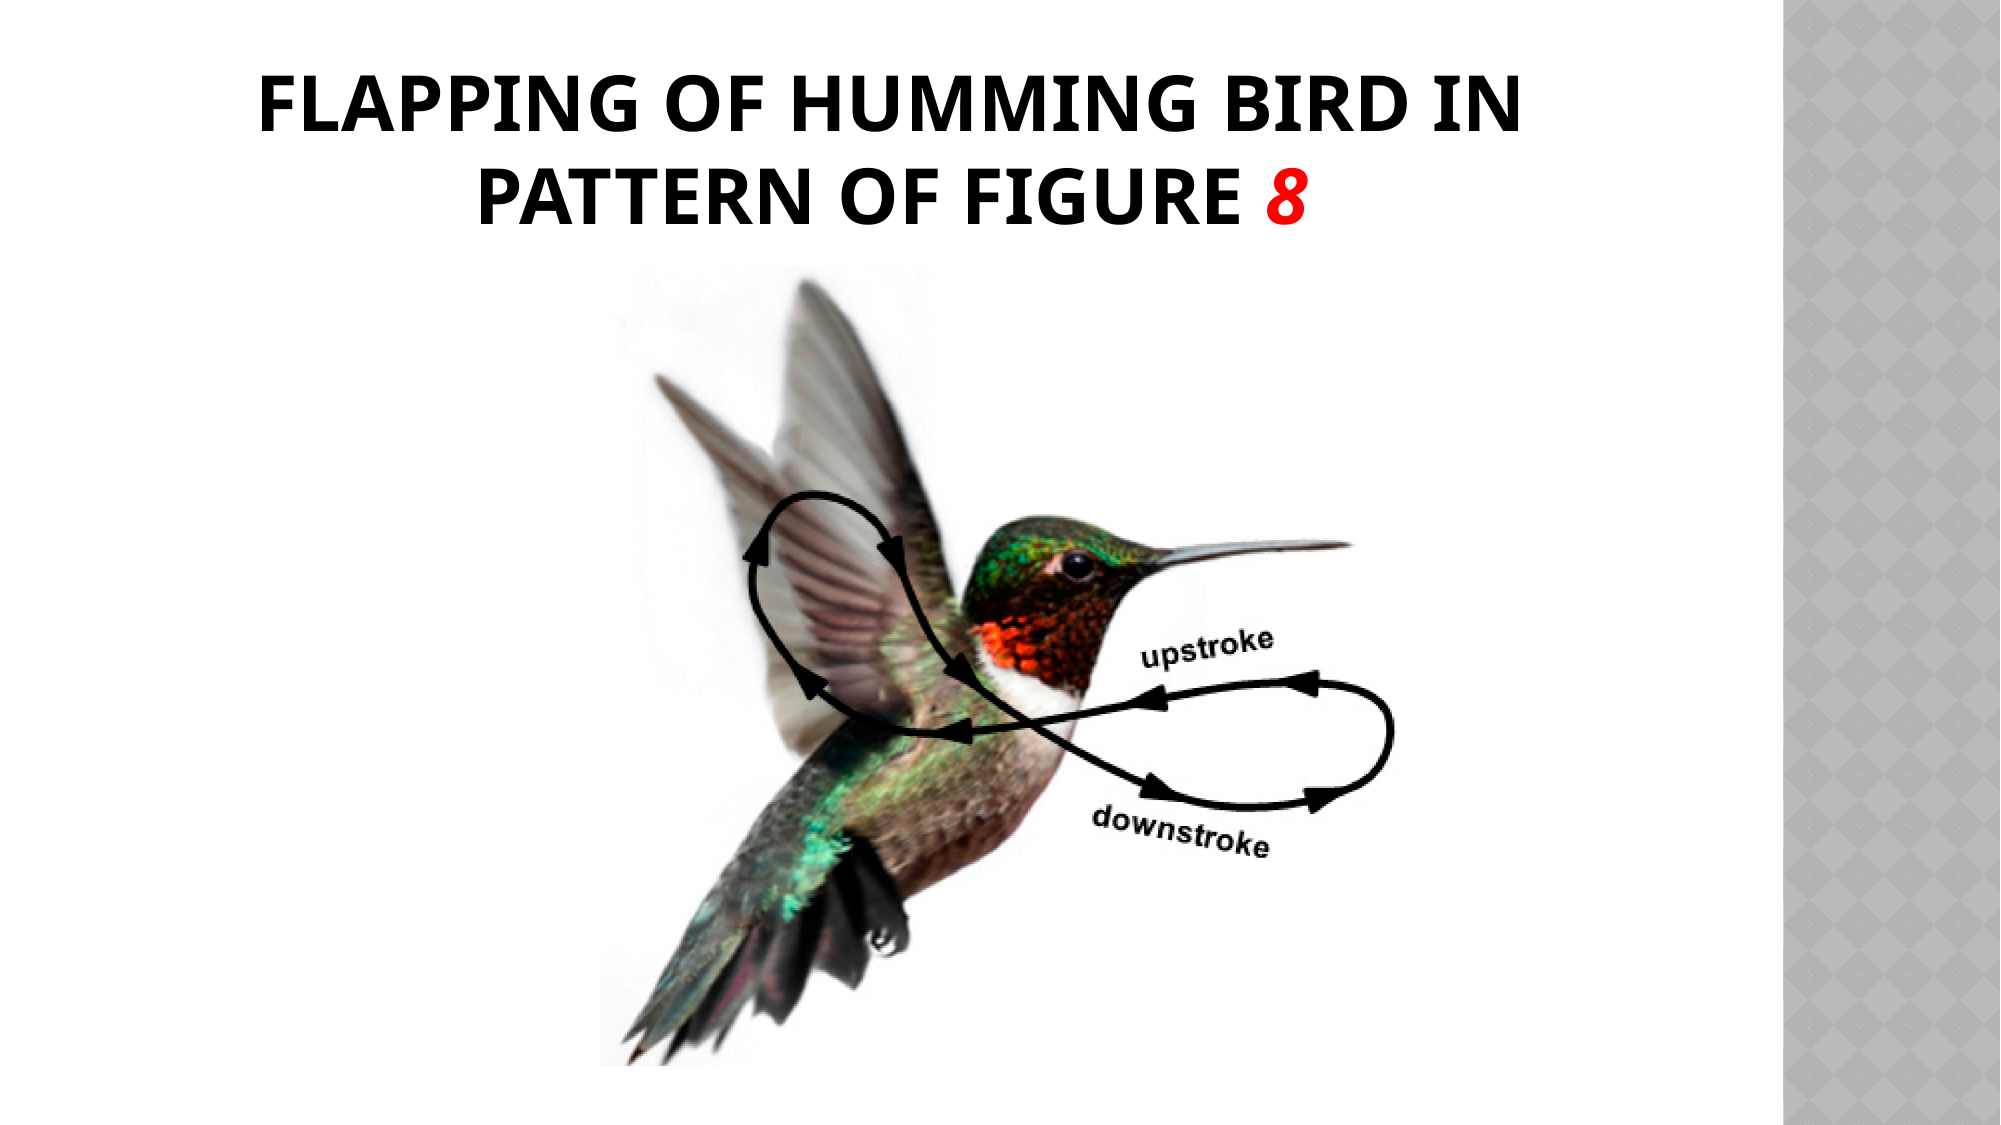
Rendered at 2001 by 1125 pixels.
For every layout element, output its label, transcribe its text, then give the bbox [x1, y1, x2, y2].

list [599, 256, 1407, 1097]
title Flapping of humming bird in pattern of figure 8 [99, 52, 1684, 240]
